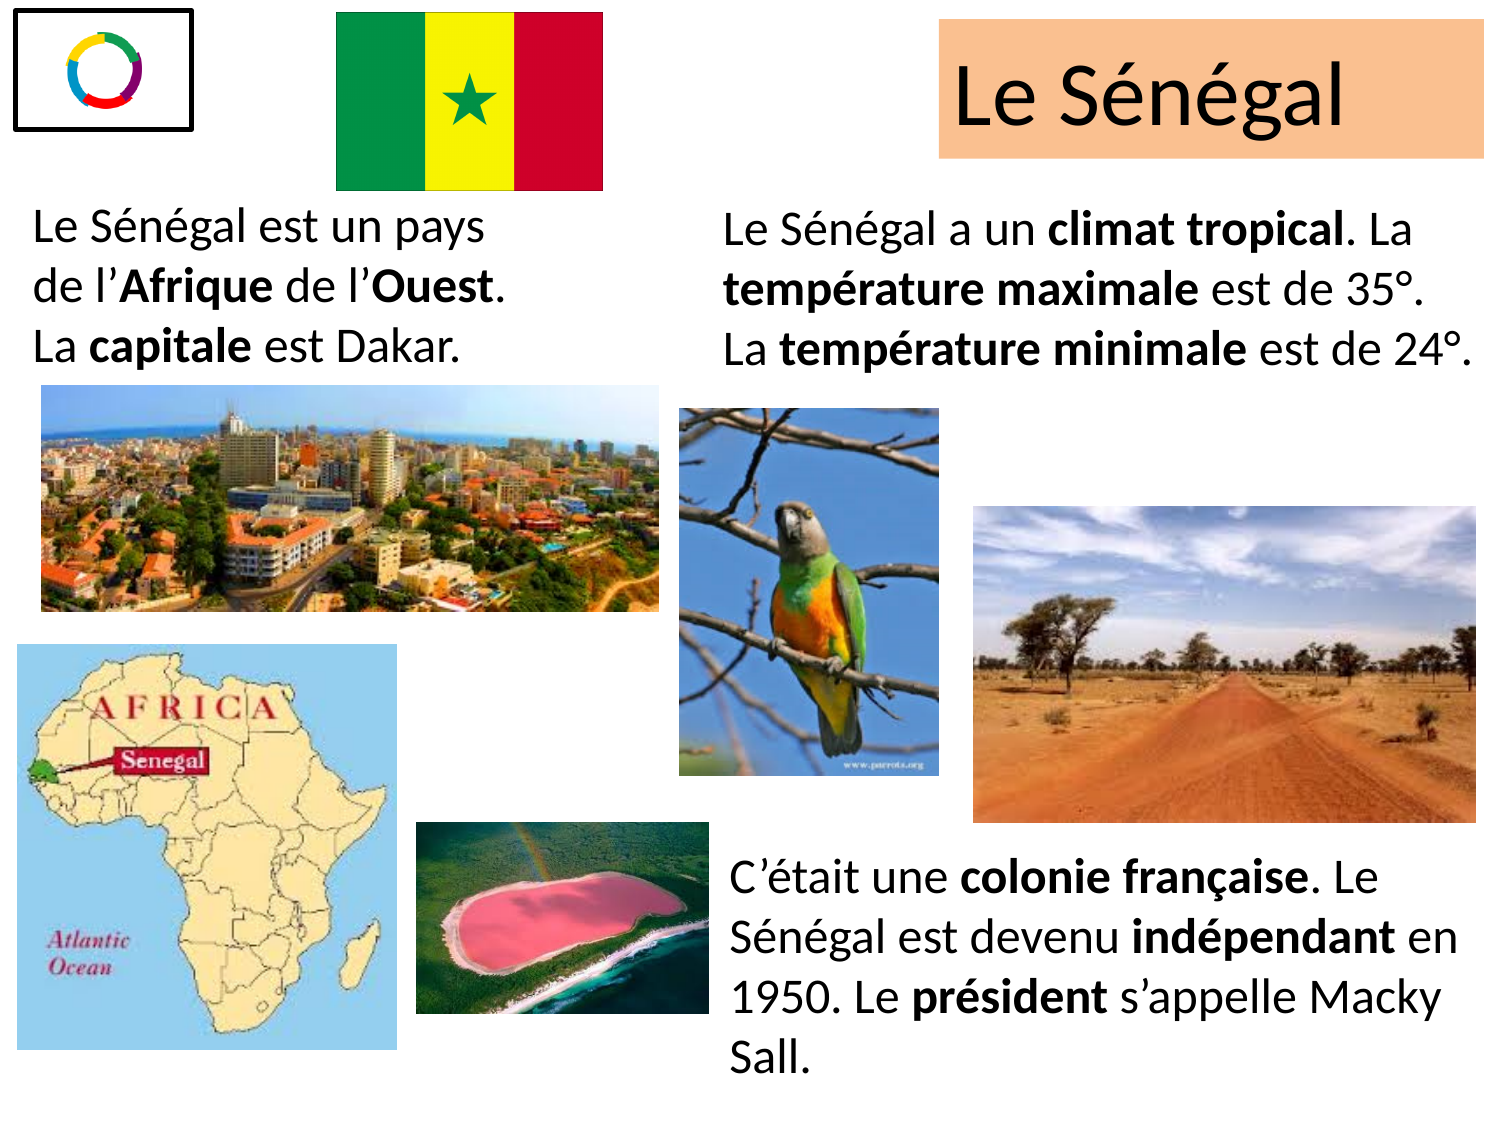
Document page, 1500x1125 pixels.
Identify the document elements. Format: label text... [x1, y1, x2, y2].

picture [678, 408, 940, 777]
list Le Sénégal est un pays de l’Afrique de l’Ouest. La capitale est Dakar. [17, 184, 556, 342]
text_box Le Sénégal a un climat tropical. La température maximale est de 35°. La température minimale est de 24°. [708, 188, 1496, 384]
picture [973, 506, 1476, 823]
picture [416, 822, 709, 1014]
picture [40, 385, 660, 612]
picture [336, 12, 603, 191]
picture [17, 12, 190, 128]
picture [17, 644, 398, 1051]
title Le Sénégal [938, 19, 1484, 159]
text_box C’était une colonie française. Le Sénégal est devenu indépendant en 1950. Le président s’appelle Macky Sall. [714, 836, 1500, 1092]
